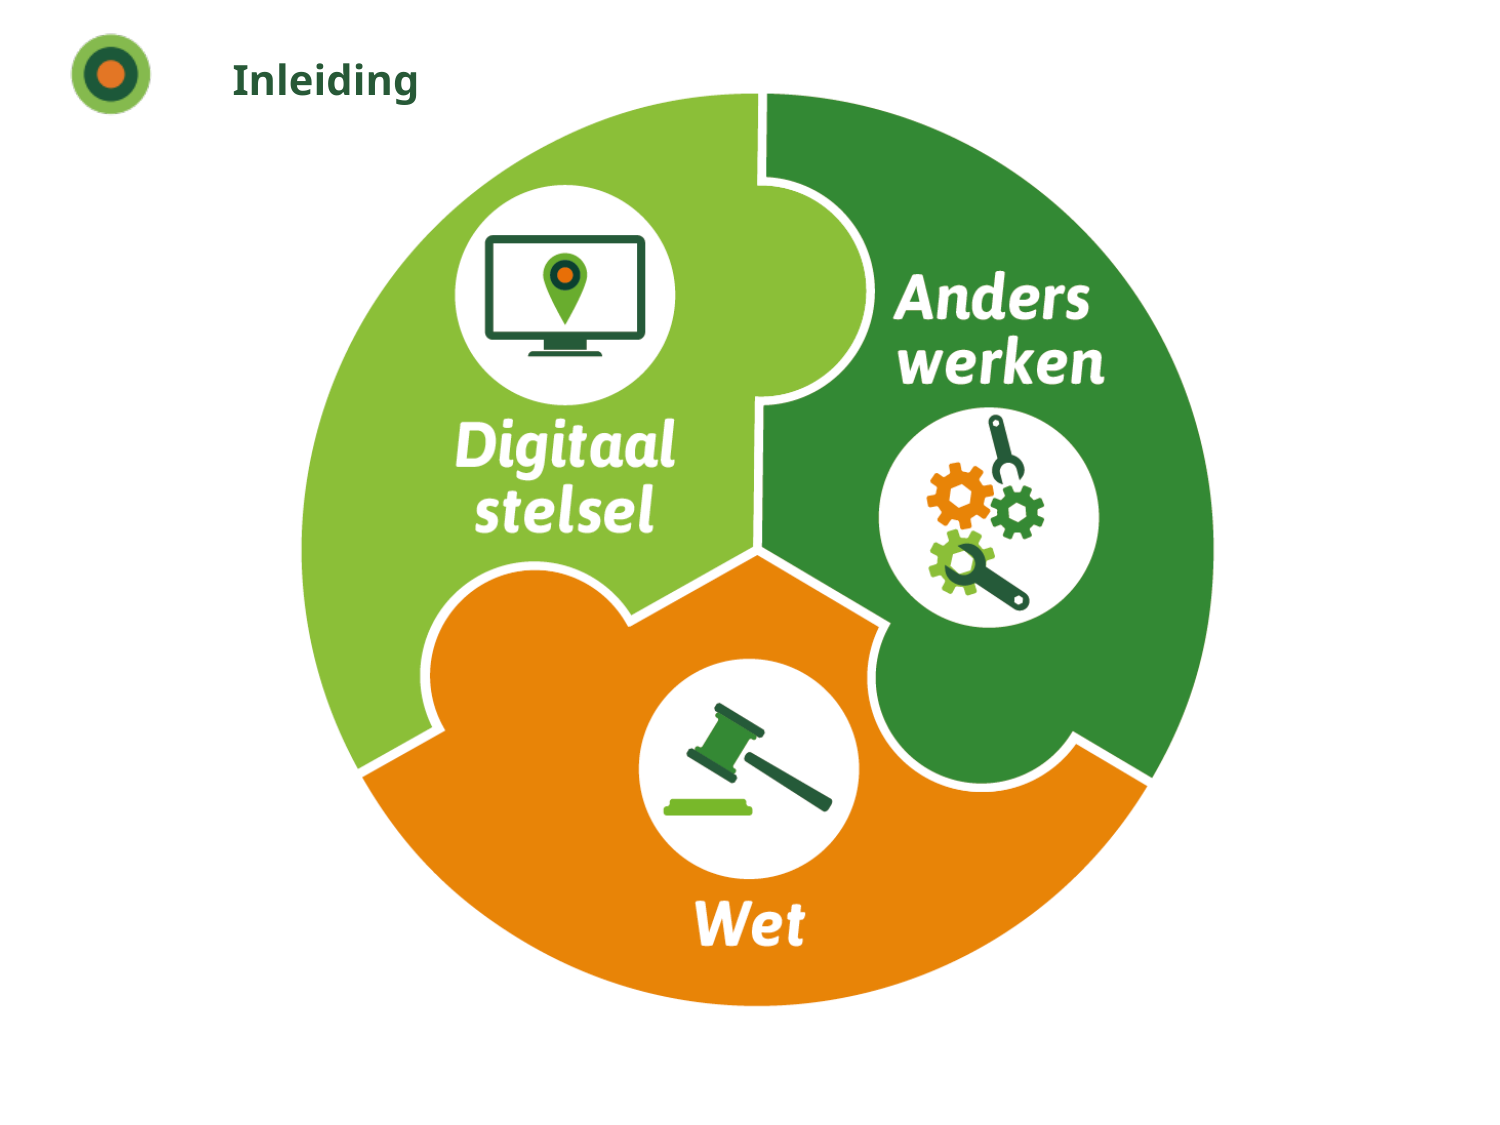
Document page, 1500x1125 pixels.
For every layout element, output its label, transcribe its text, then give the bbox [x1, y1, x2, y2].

picture [270, 67, 1239, 1036]
title Inleiding [217, 46, 1466, 155]
